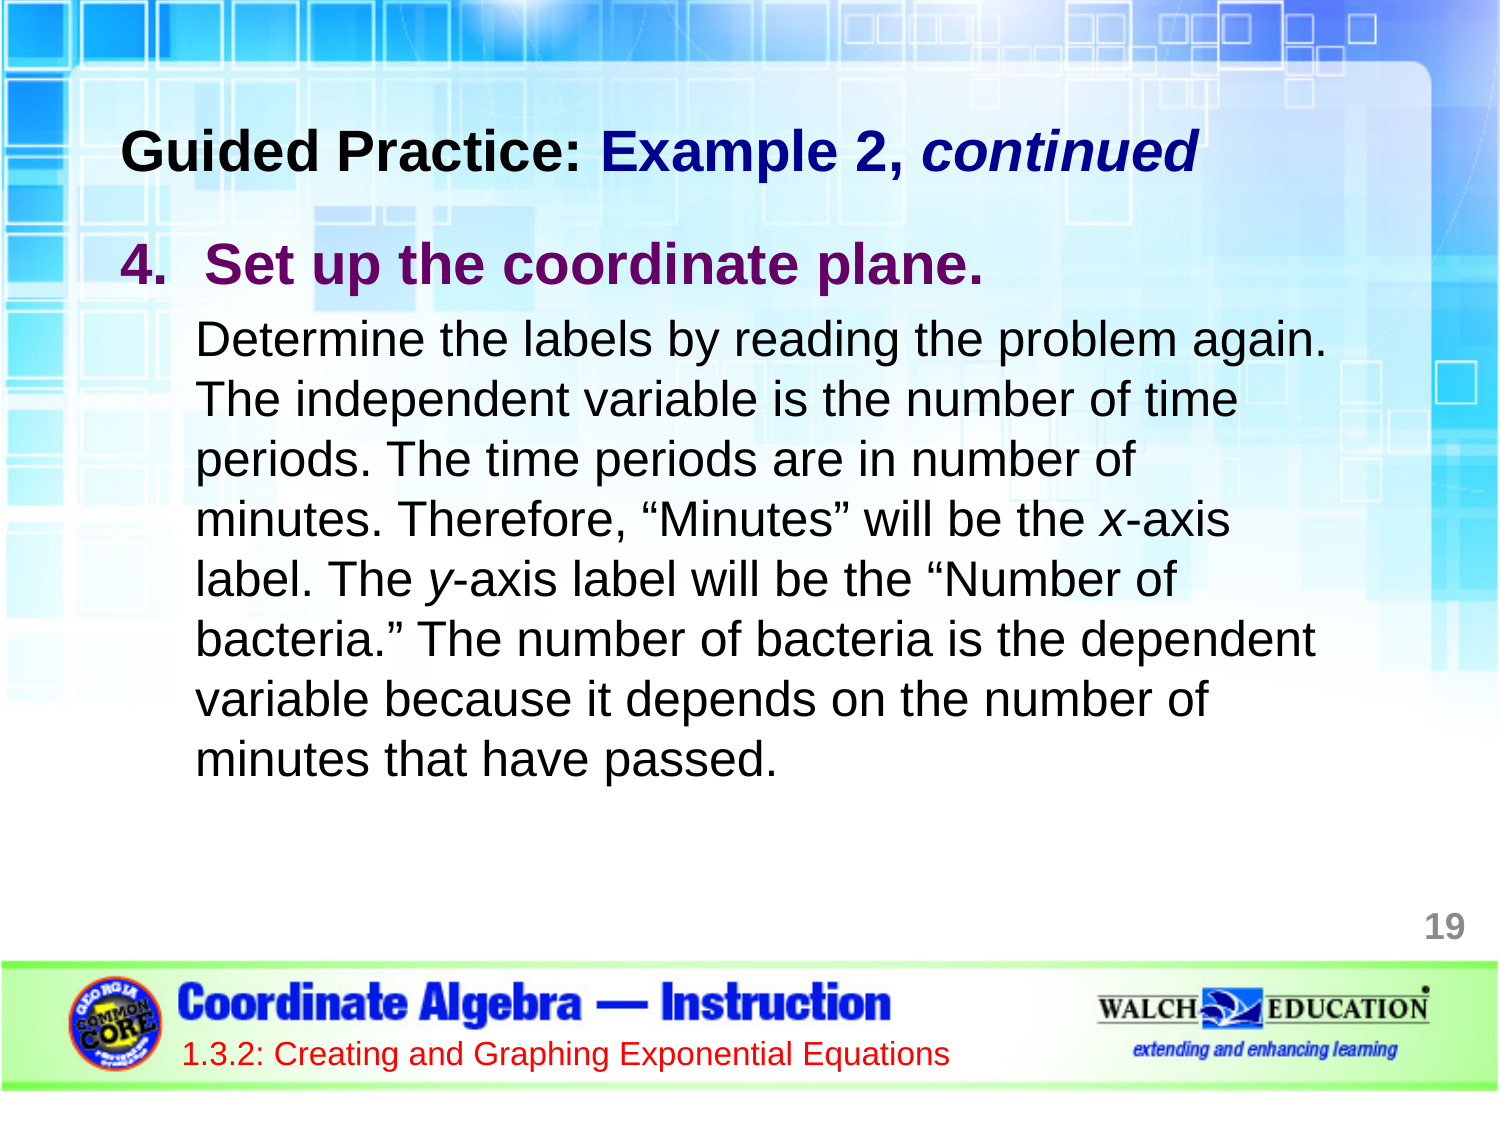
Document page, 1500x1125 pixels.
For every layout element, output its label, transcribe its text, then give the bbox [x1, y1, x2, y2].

subtitle Guided Practice: Example 2, continued Set up the coordinate plane. Determine the labels by reading the problem again. The independent variable is the number of time periods. The time periods are in number of minutes. Therefore, “Minutes” will be the x-axis label. The y-axis label will be the “Number of bacteria.” The number of bacteria is the dependent variable because it depends on the number of minutes that have passed. [105, 105, 1348, 925]
list 1.3.2: Creating and Graphing Exponential Equations [166, 1024, 1074, 1069]
slide_number 19 [1361, 901, 1481, 949]
picture [1, 0, 1500, 1091]
